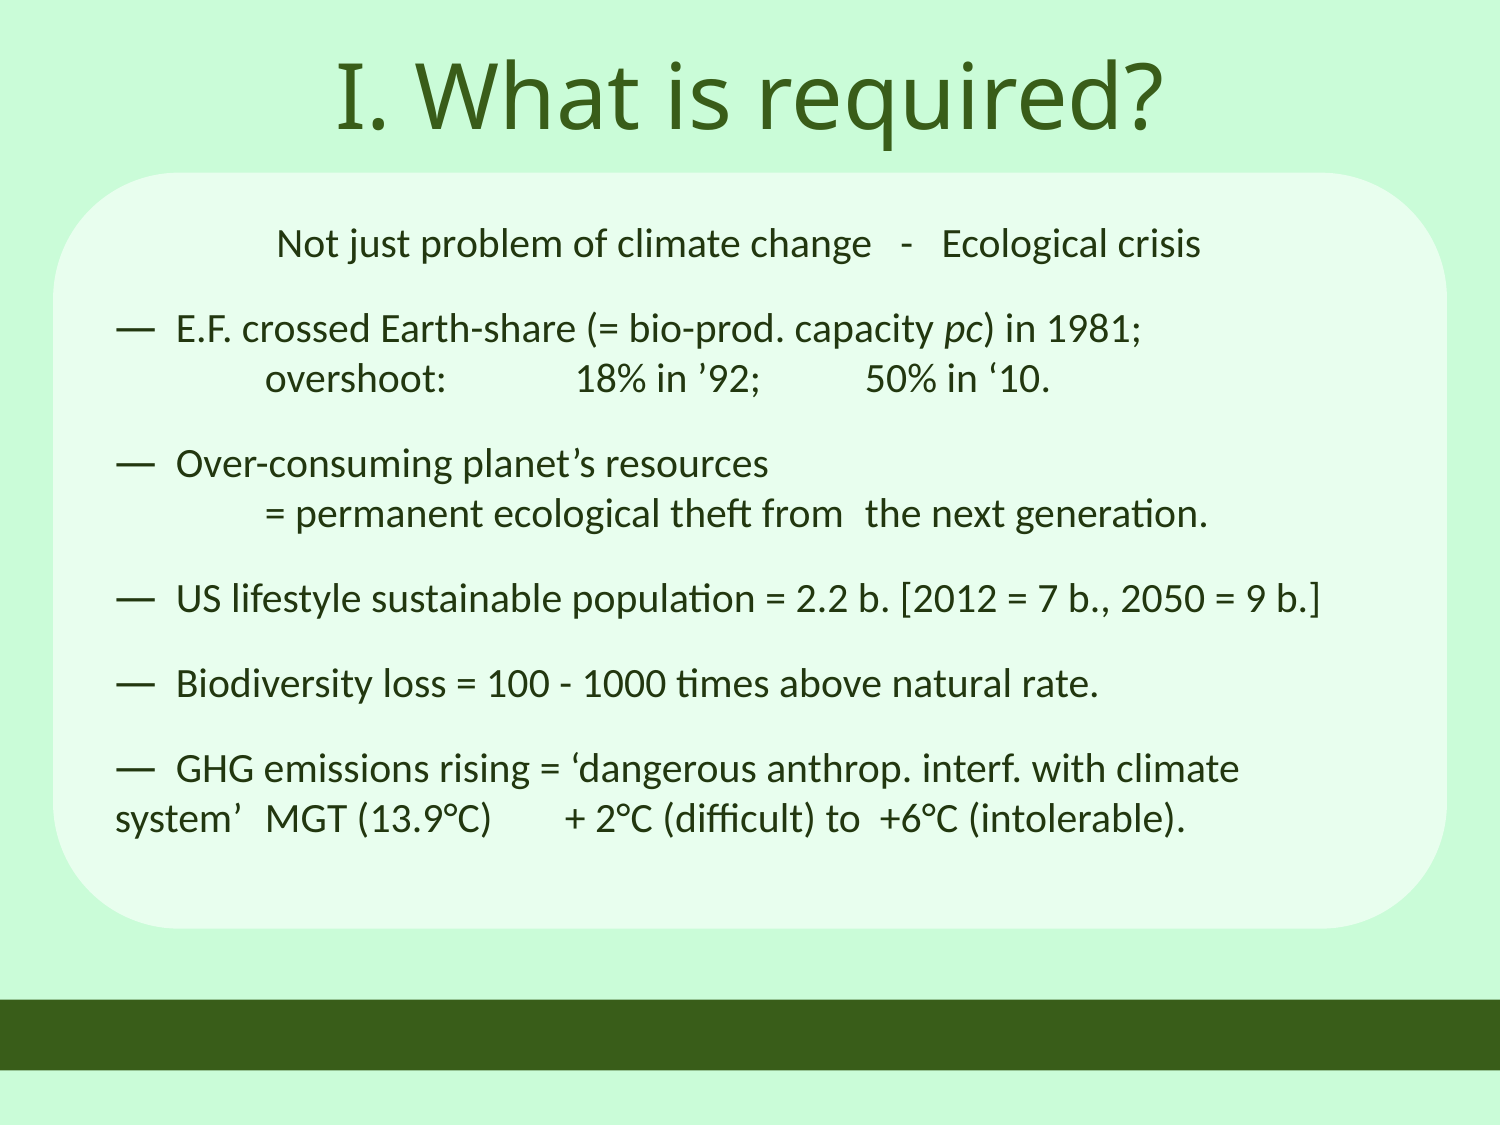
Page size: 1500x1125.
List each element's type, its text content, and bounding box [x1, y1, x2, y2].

text_box I. What is required? [53, 30, 1447, 156]
text_box [50, 170, 1450, 931]
text_box [0, 997, 1500, 1072]
text_box Not just problem of climate change - Ecological crisis E.F. crossed Earth-share (= bio-prod. capacity pc) in 1981; overshoot: 18% in ’92; 50% in ‘10. Over-consuming planet’s resources = permanent ecological theft from the next generation. US lifestyle sustainable population = 2.2 b. [2012 = 7 b., 2050 = 9 b.] Biodiversity loss = 100 - 1000 times above natural rate. GHG emissions rising = ‘dangerous anthrop. interf. with climate system’ MGT (13.9°C) + 2°C (difficult) to +6°C (intolerable). [100, 208, 1388, 893]
